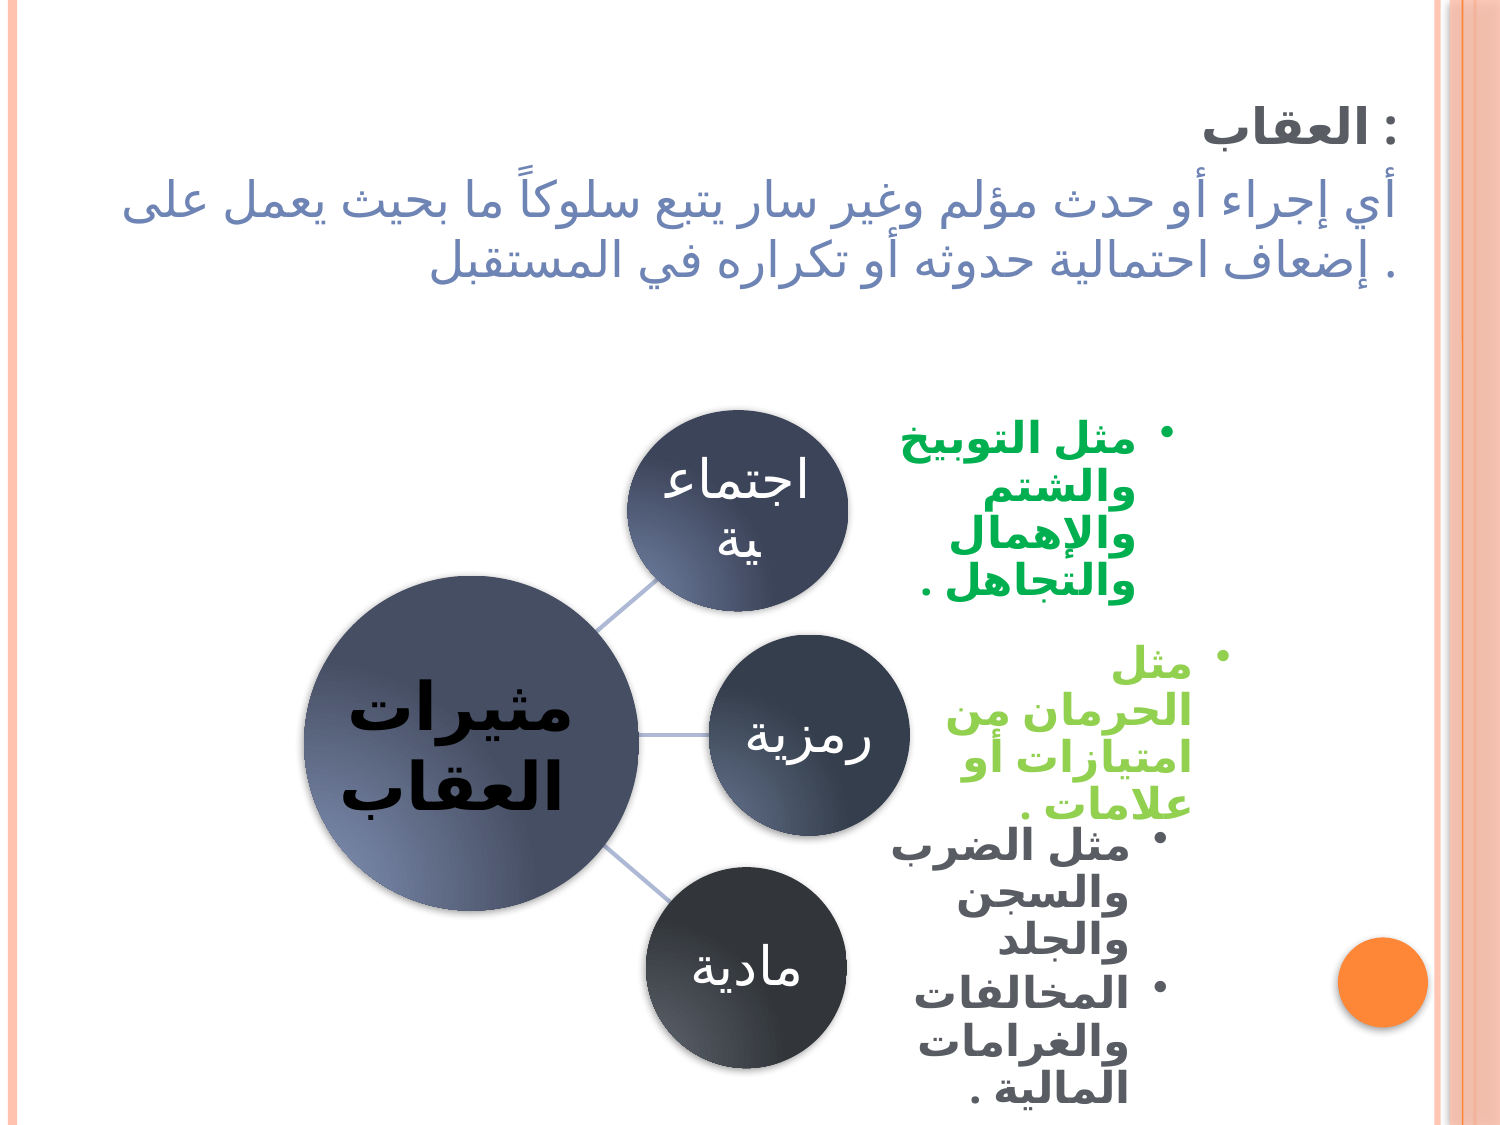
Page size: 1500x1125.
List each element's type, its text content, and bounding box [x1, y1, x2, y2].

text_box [268, 386, 1270, 1084]
list العقاب : أي إجراء أو حدث مؤلم وغير سار يتبع سلوكاً ما بحيث يعمل على إضعاف احتمالية حدوثه أو تكراره في المستقبل . [62, 87, 1413, 488]
